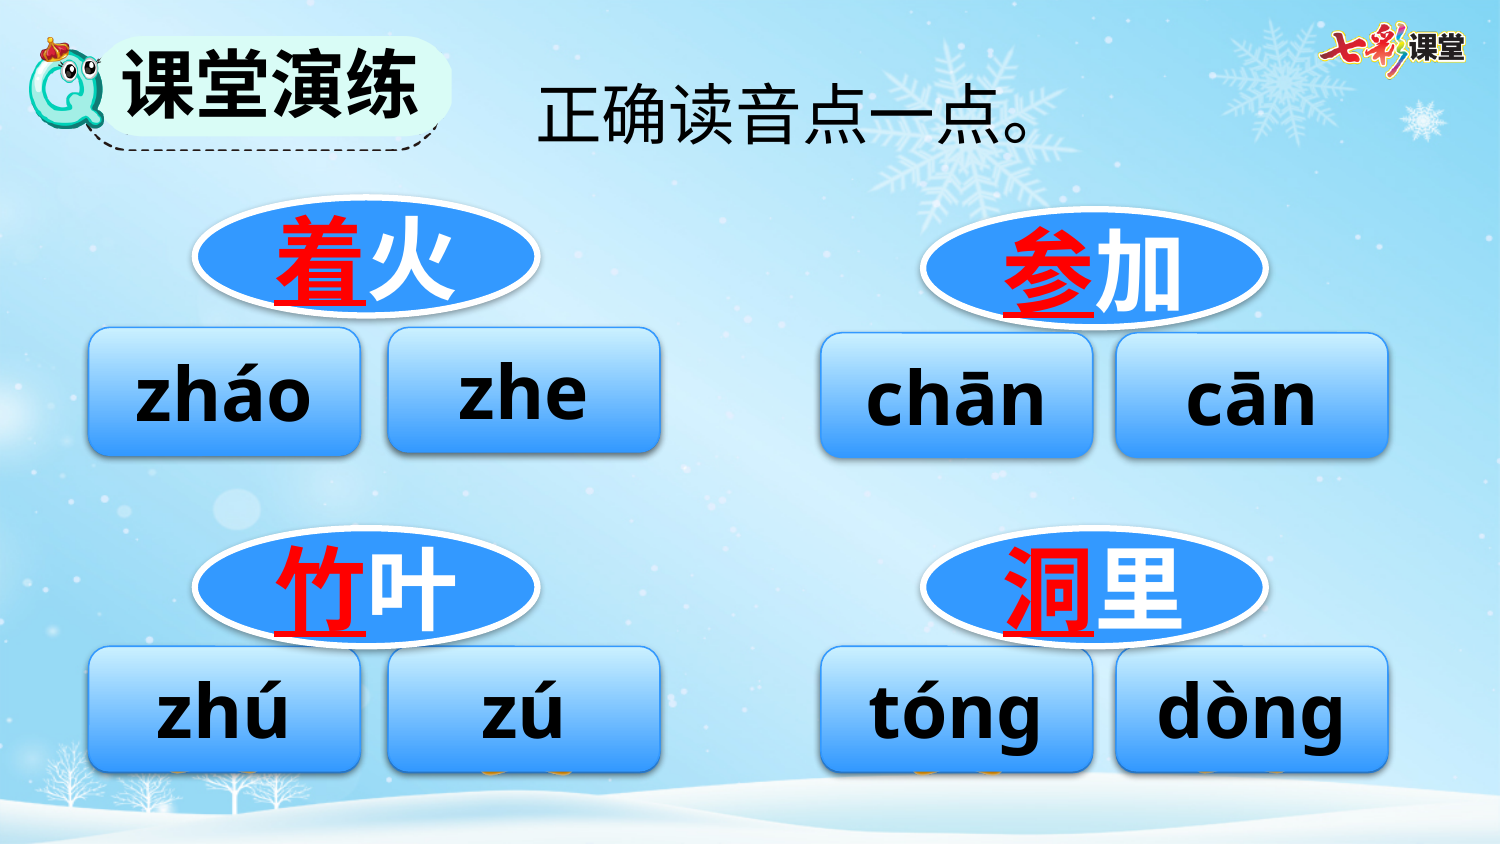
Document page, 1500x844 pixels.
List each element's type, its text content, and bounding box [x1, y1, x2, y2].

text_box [820, 334, 1093, 458]
text_box zú [443, 645, 656, 653]
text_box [88, 655, 361, 777]
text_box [88, 330, 361, 456]
text_box 竹叶 [191, 524, 541, 650]
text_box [820, 655, 1093, 777]
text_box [29, 31, 458, 151]
text_box tóng [825, 645, 1017, 653]
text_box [387, 327, 661, 452]
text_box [1115, 655, 1389, 777]
text_box 参加 [919, 206, 1269, 331]
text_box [387, 655, 661, 777]
text_box zhú [93, 645, 288, 653]
text_box dòng [1172, 645, 1384, 653]
picture [0, 0, 1500, 844]
text_box 洞里 [919, 524, 1269, 650]
text_box 正确读音点一点。 [523, 67, 1081, 159]
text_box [1115, 334, 1389, 458]
text_box 着火 [191, 194, 541, 319]
